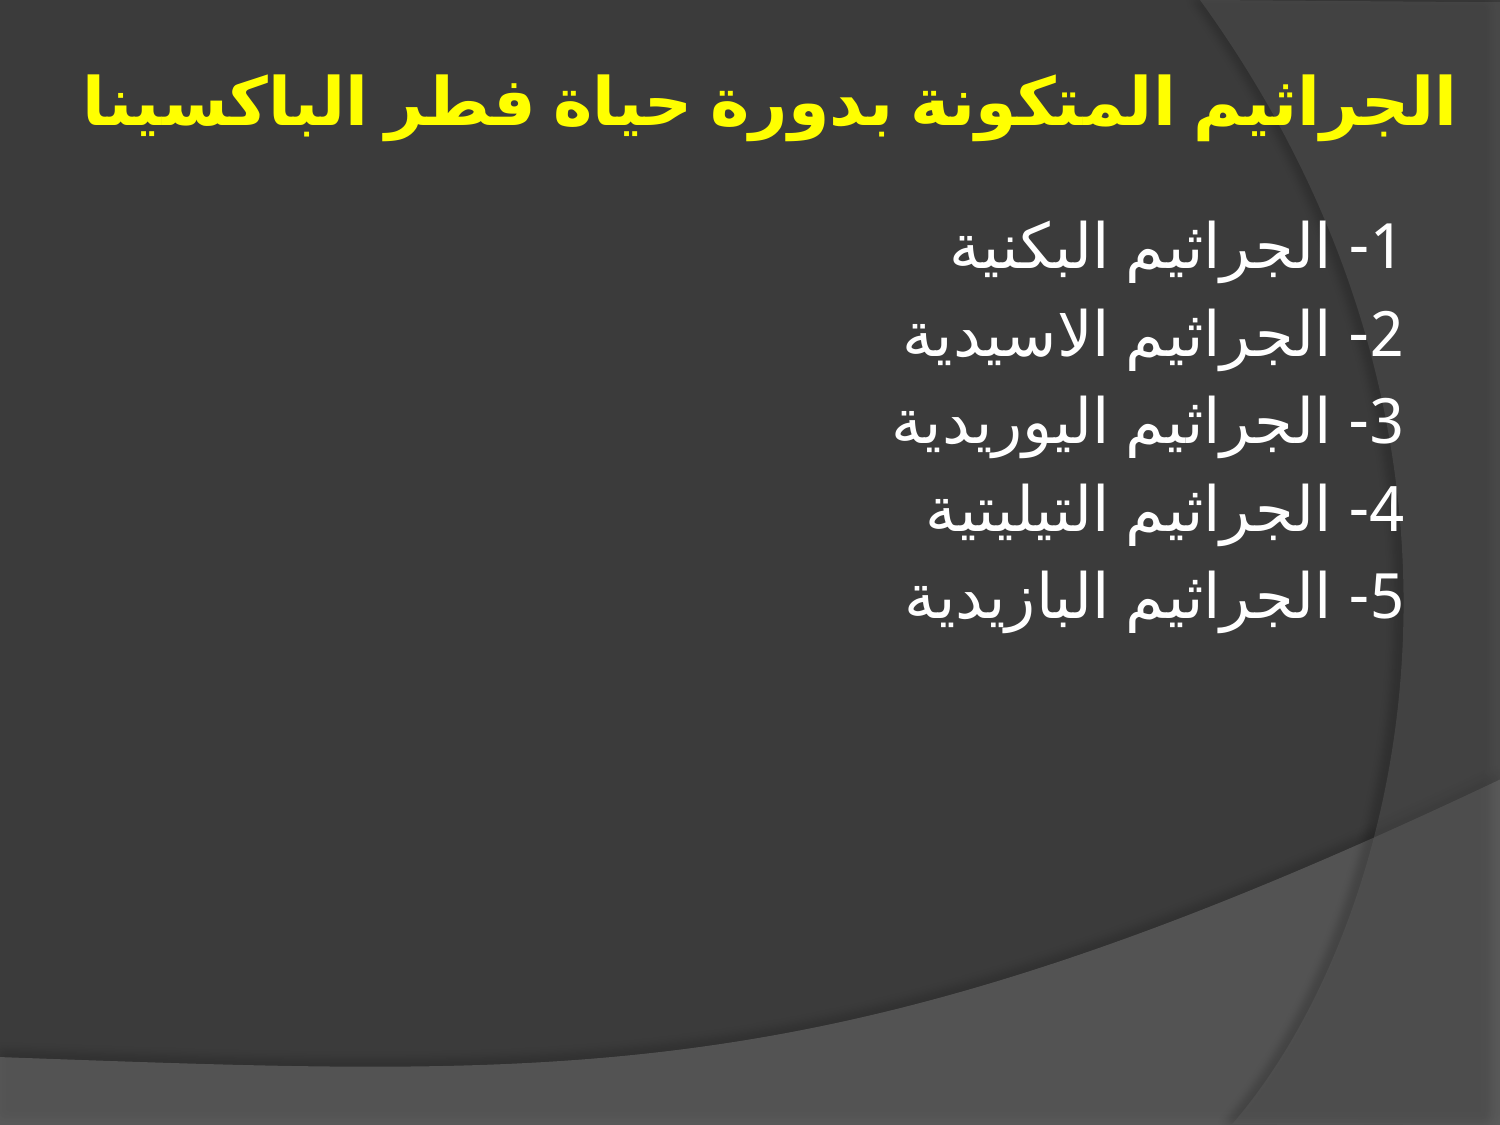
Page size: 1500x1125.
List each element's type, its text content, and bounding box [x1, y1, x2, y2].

title الجراثيم المتكونة بدورة حياة فطر الباكسينا [75, 45, 1477, 233]
list 1- الجراثيم البكنية 2- الجراثيم الاسيدية 3- الجراثيم اليوريدية 4- الجراثيم التيليتية 5- الجراثيم البازيدية [75, 199, 1425, 1005]
